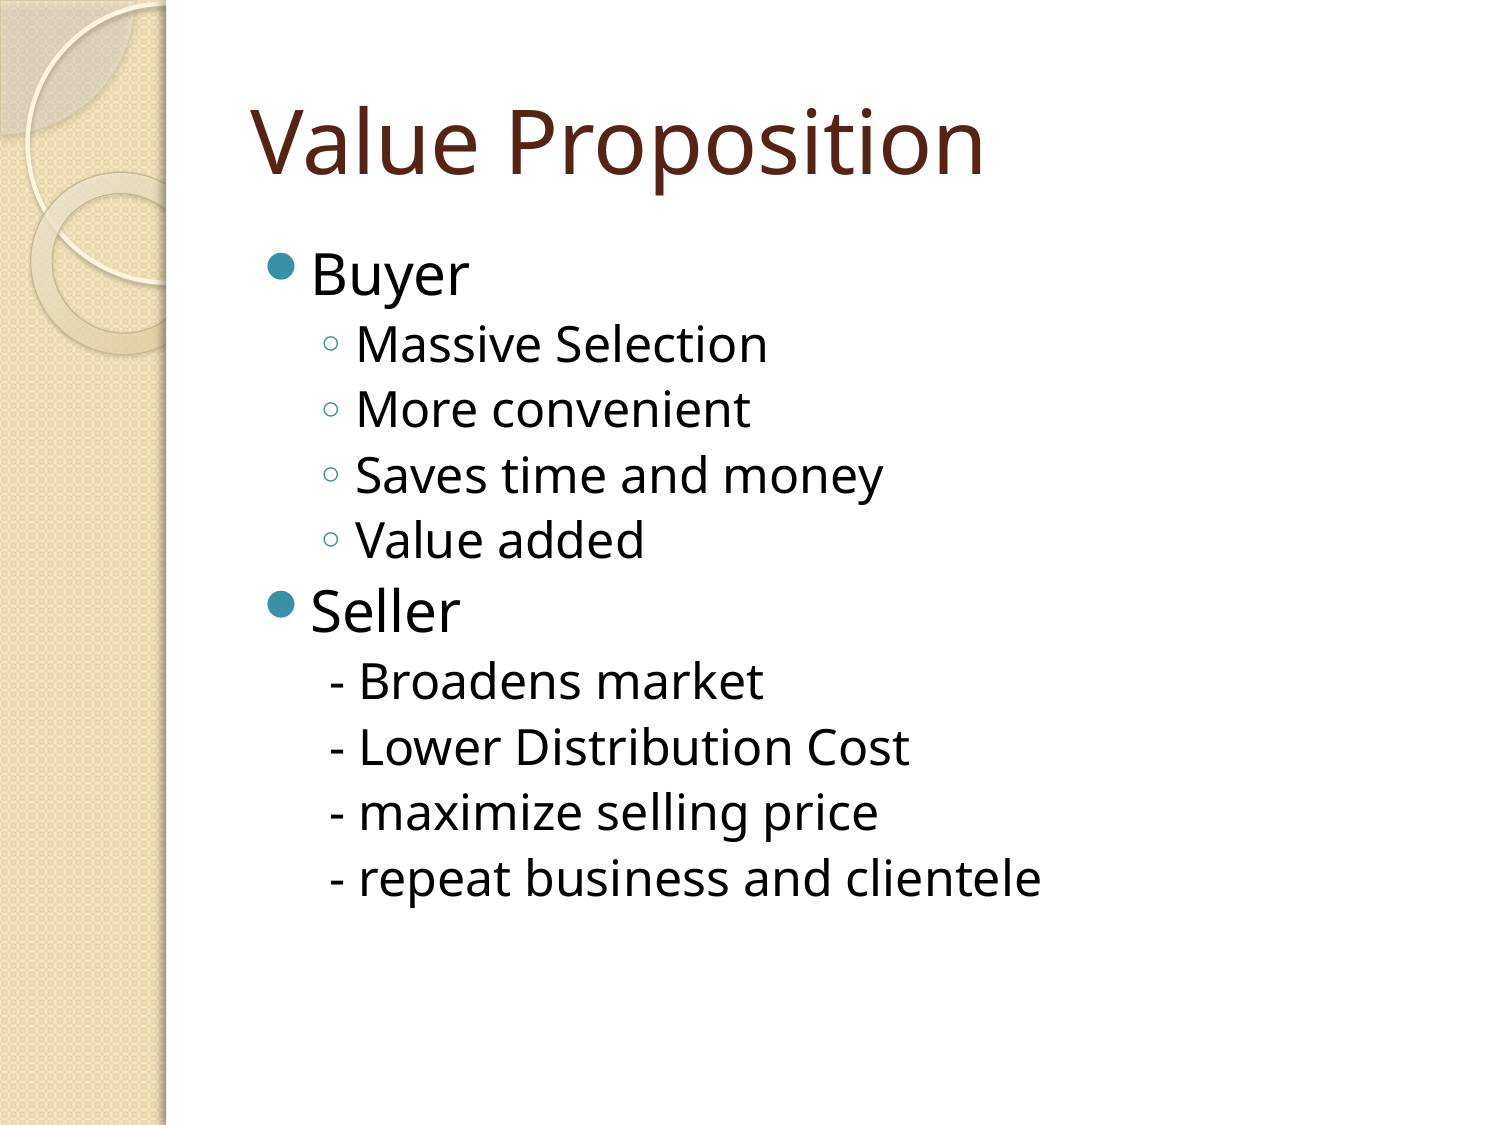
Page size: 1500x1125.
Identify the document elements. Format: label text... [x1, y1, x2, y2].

title Value Proposition [235, 45, 1466, 233]
list Buyer Massive Selection More convenient Saves time and money Value added Seller - Broadens market - Lower Distribution Cost - maximize selling price - repeat business and clientele [235, 237, 1466, 1025]
